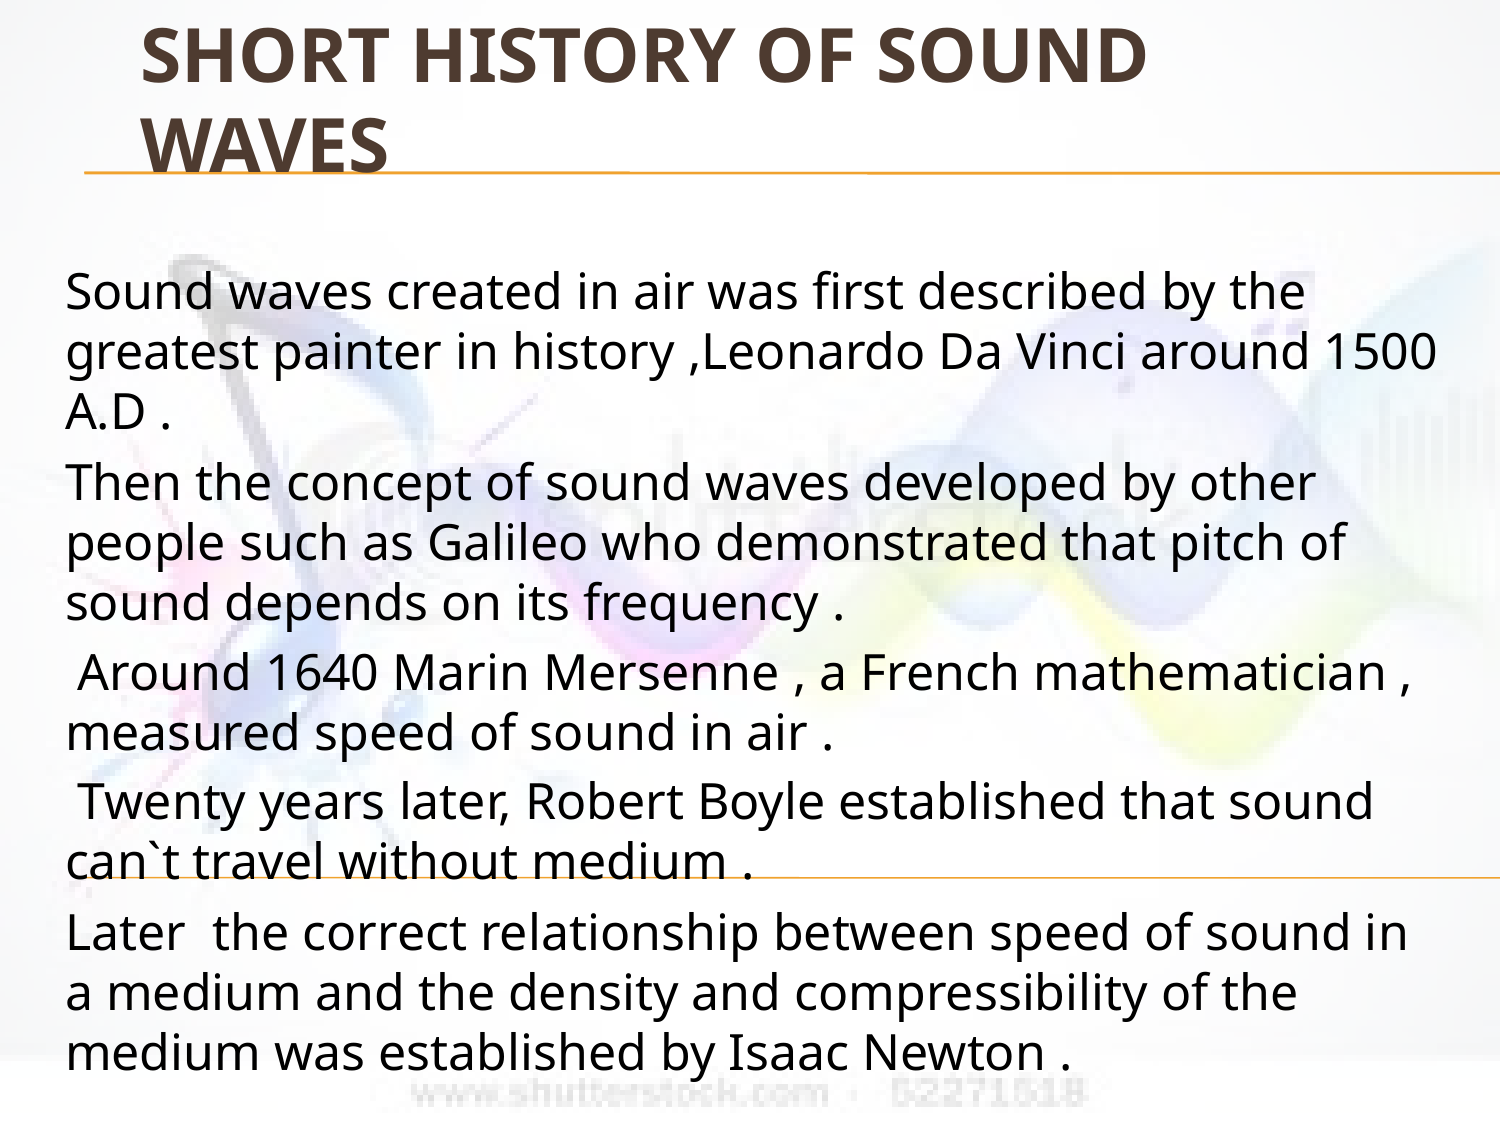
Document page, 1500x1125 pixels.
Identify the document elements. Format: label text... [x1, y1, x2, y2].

subtitle Sound waves created in air was first described by the greatest painter in history ,Leonardo Da Vinci around 1500 A.D . Then the concept of sound waves developed by other people such as Galileo who demonstrated that pitch of sound depends on its frequency . Around 1640 Marin Mersenne , a French mathematician , measured speed of sound in air . Twenty years later, Robert Boyle established that sound can`t travel without medium . Later the correct relationship between speed of sound in a medium and the density and compressibility of the medium was established by Isaac Newton . [49, 199, 1463, 1088]
title Short history of sound waves [125, 0, 1400, 199]
